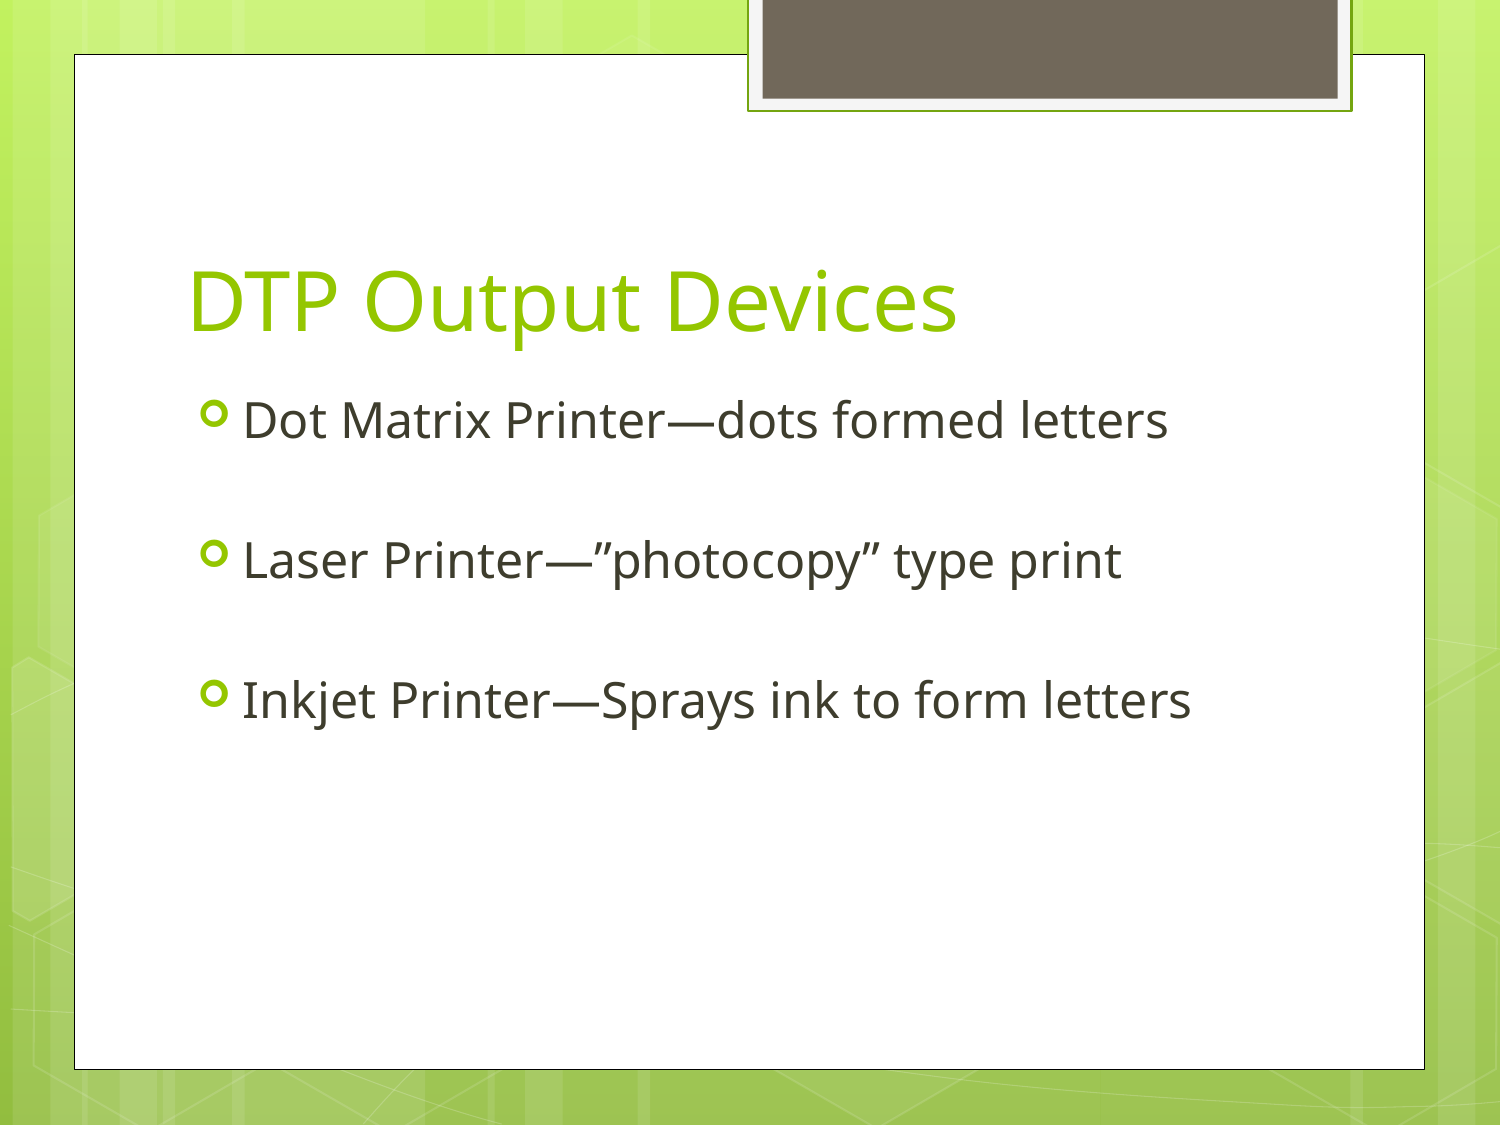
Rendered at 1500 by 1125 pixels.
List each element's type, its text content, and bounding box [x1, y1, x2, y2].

list Dot Matrix Printer—dots formed letters Laser Printer—”photocopy” type print Inkjet Printer—Sprays ink to form letters [171, 381, 1283, 957]
title DTP Output Devices [171, 168, 1324, 357]
